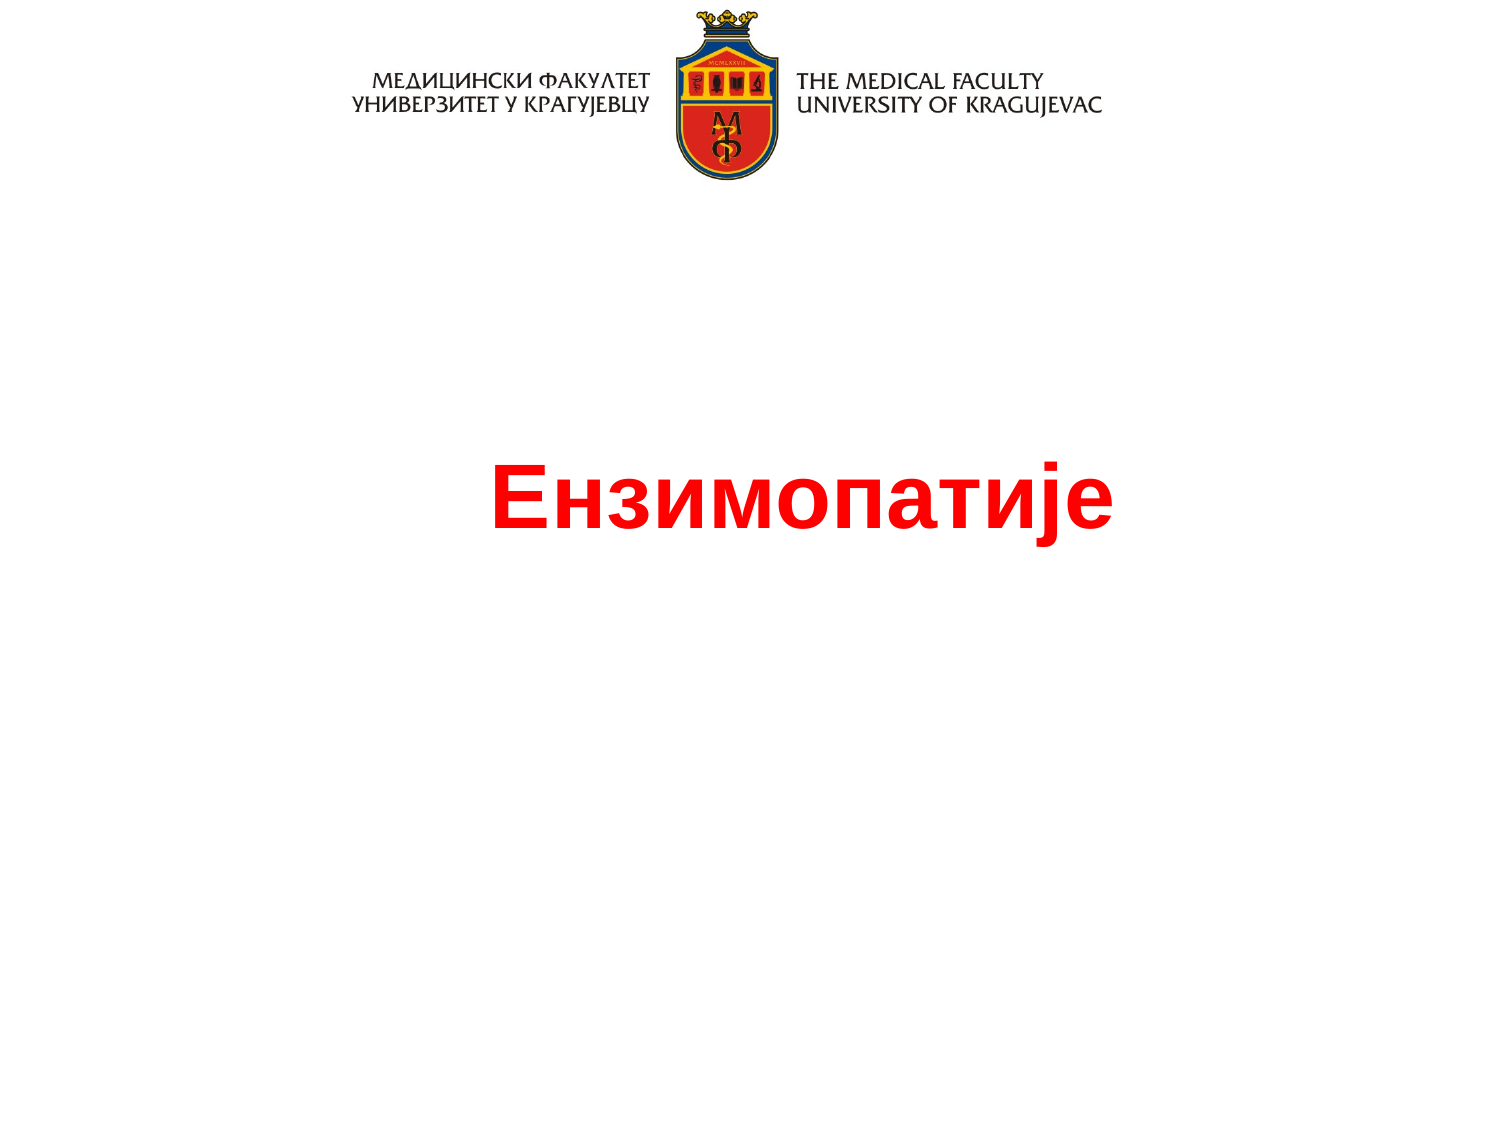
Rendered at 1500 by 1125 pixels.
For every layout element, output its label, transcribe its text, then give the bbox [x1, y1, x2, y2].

text_box Ензимопатије [475, 429, 1131, 555]
picture [328, 0, 1125, 191]
